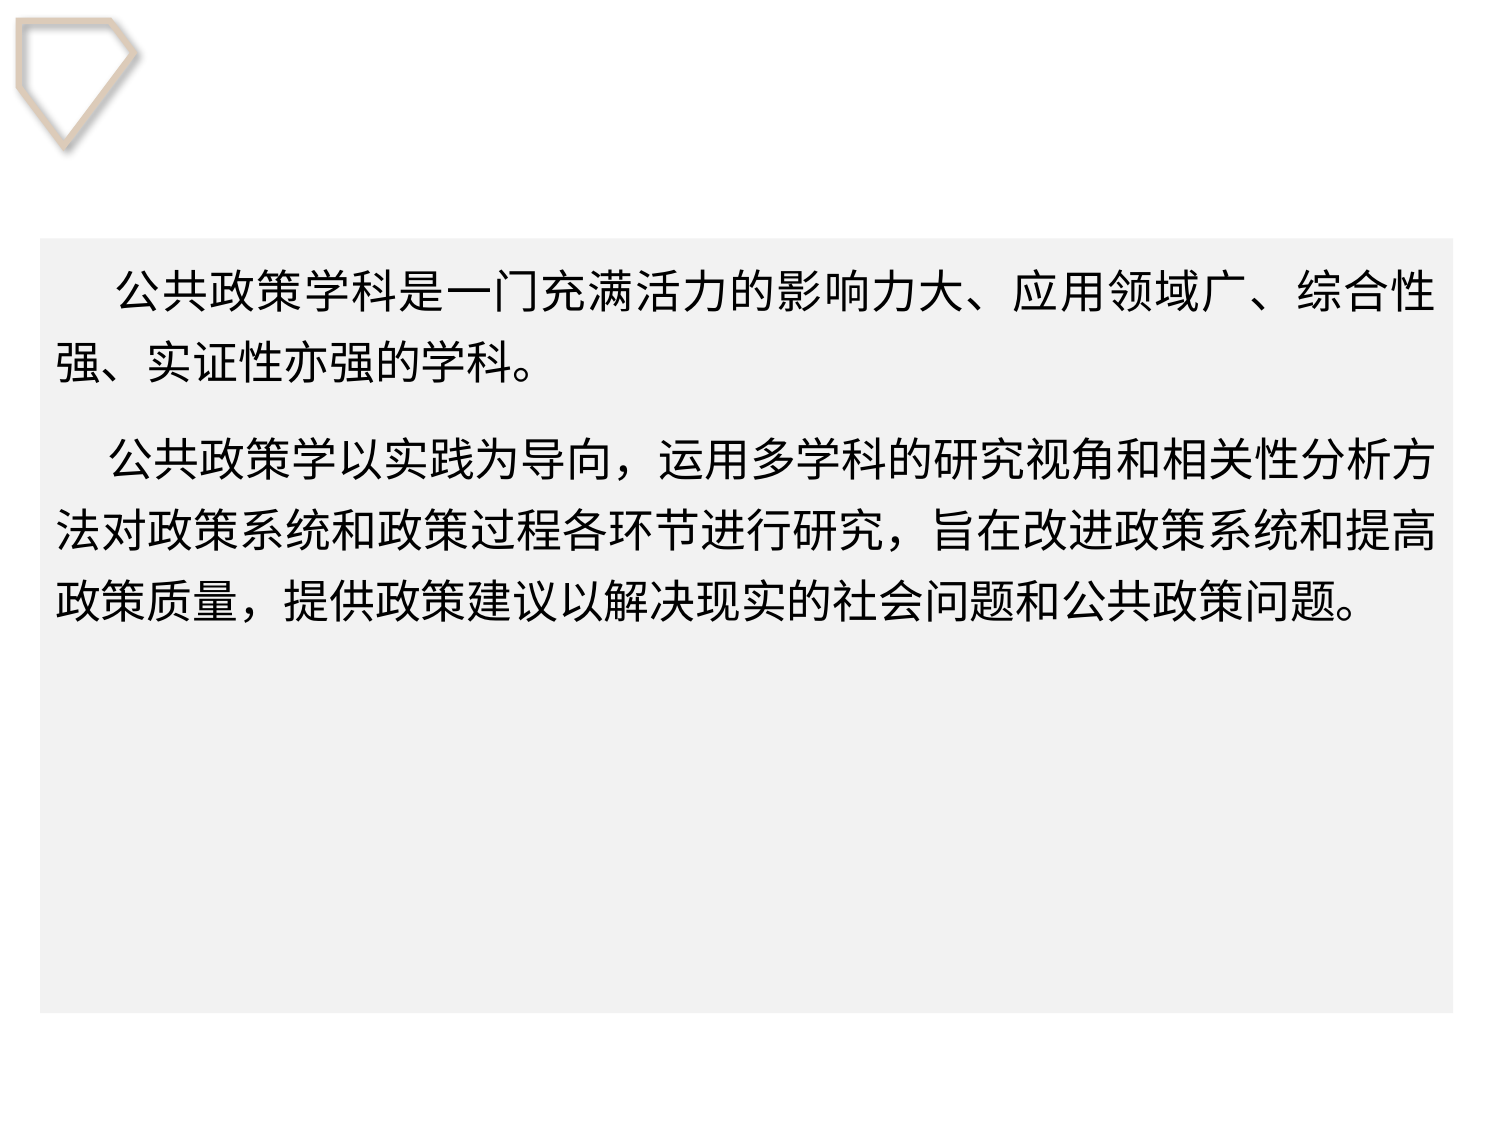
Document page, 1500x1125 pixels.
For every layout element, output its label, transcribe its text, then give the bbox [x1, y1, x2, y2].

list 公共政策学科是一门充满活力的影响力大、应用领域广、综合性强、实证性亦强的学科。 公共政策学以实践为导向，运用多学科的研究视角和相关性分析方法对政策系统和政策过程各环节进行研究，旨在改进政策系统和提高政策质量，提供政策建议以解决现实的社会问题和公共政策问题。 [40, 238, 1454, 1014]
